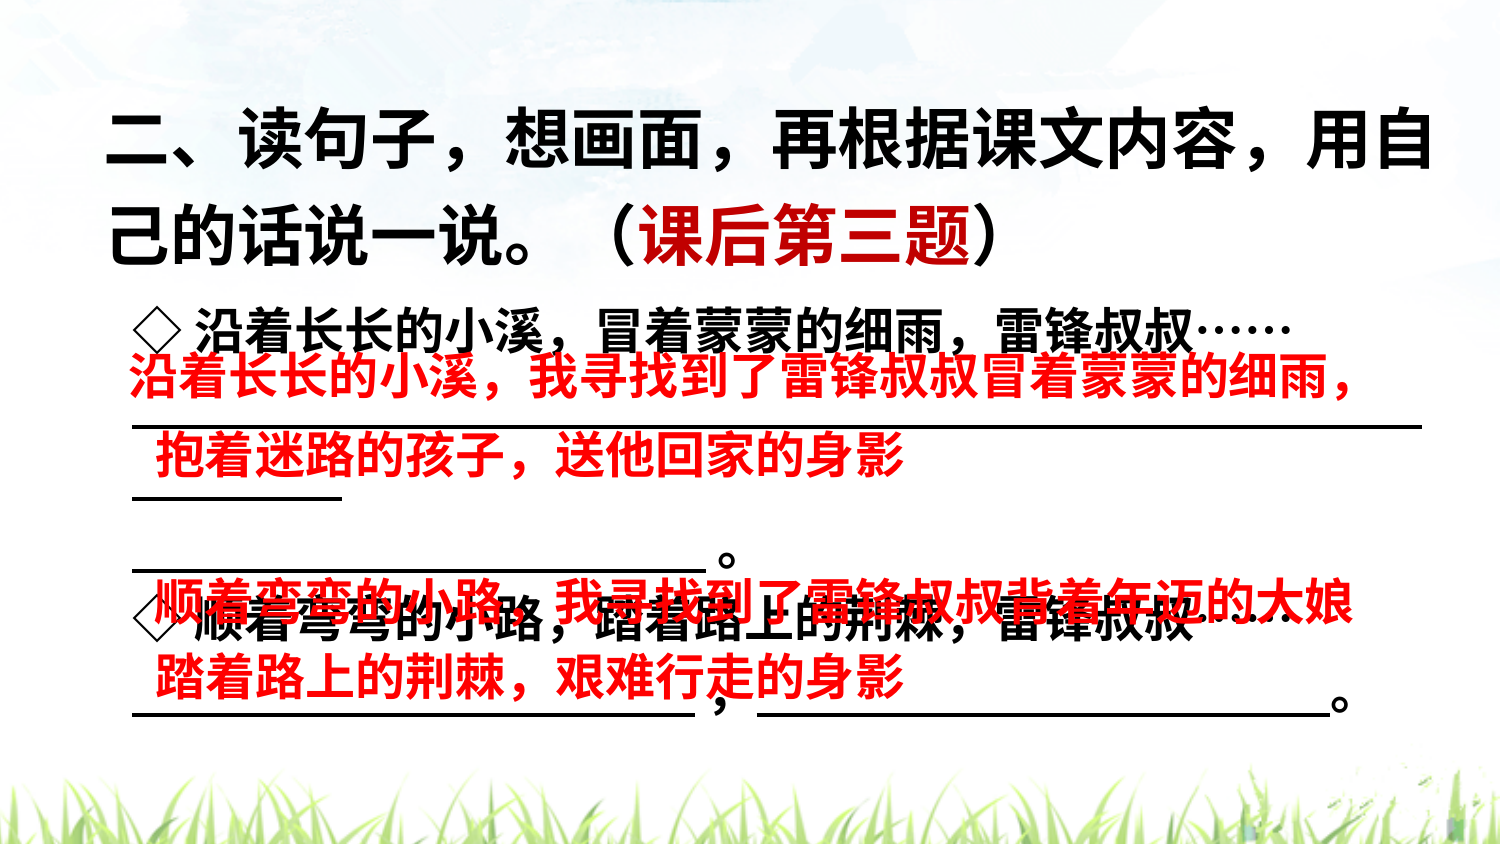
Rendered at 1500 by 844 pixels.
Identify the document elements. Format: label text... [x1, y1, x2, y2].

text_box 抱着迷路的孩子，送他回家的身影 [143, 417, 917, 489]
text_box 沿着长长的小溪，我寻找到了雷锋叔叔冒着蒙蒙的细雨， [94, 339, 1433, 411]
text_box 二、读句子，想画面，再根据课文内容，用自己的话说一说。（课后第三题） [92, 75, 1458, 279]
text_box 顺着弯弯的小路，我寻找到了雷锋叔叔背着年迈的大娘 [143, 564, 1437, 636]
text_box 踏着路上的荆棘，艰难行走的身影 [143, 639, 917, 711]
picture [0, 0, 1500, 844]
text_box ◇沿着长长的小溪，冒着蒙蒙的细雨，雷锋叔叔…… . 。 ◇顺着弯弯的小路，踏着路上的荆棘，雷锋叔叔…… ， 。 [120, 281, 1459, 725]
